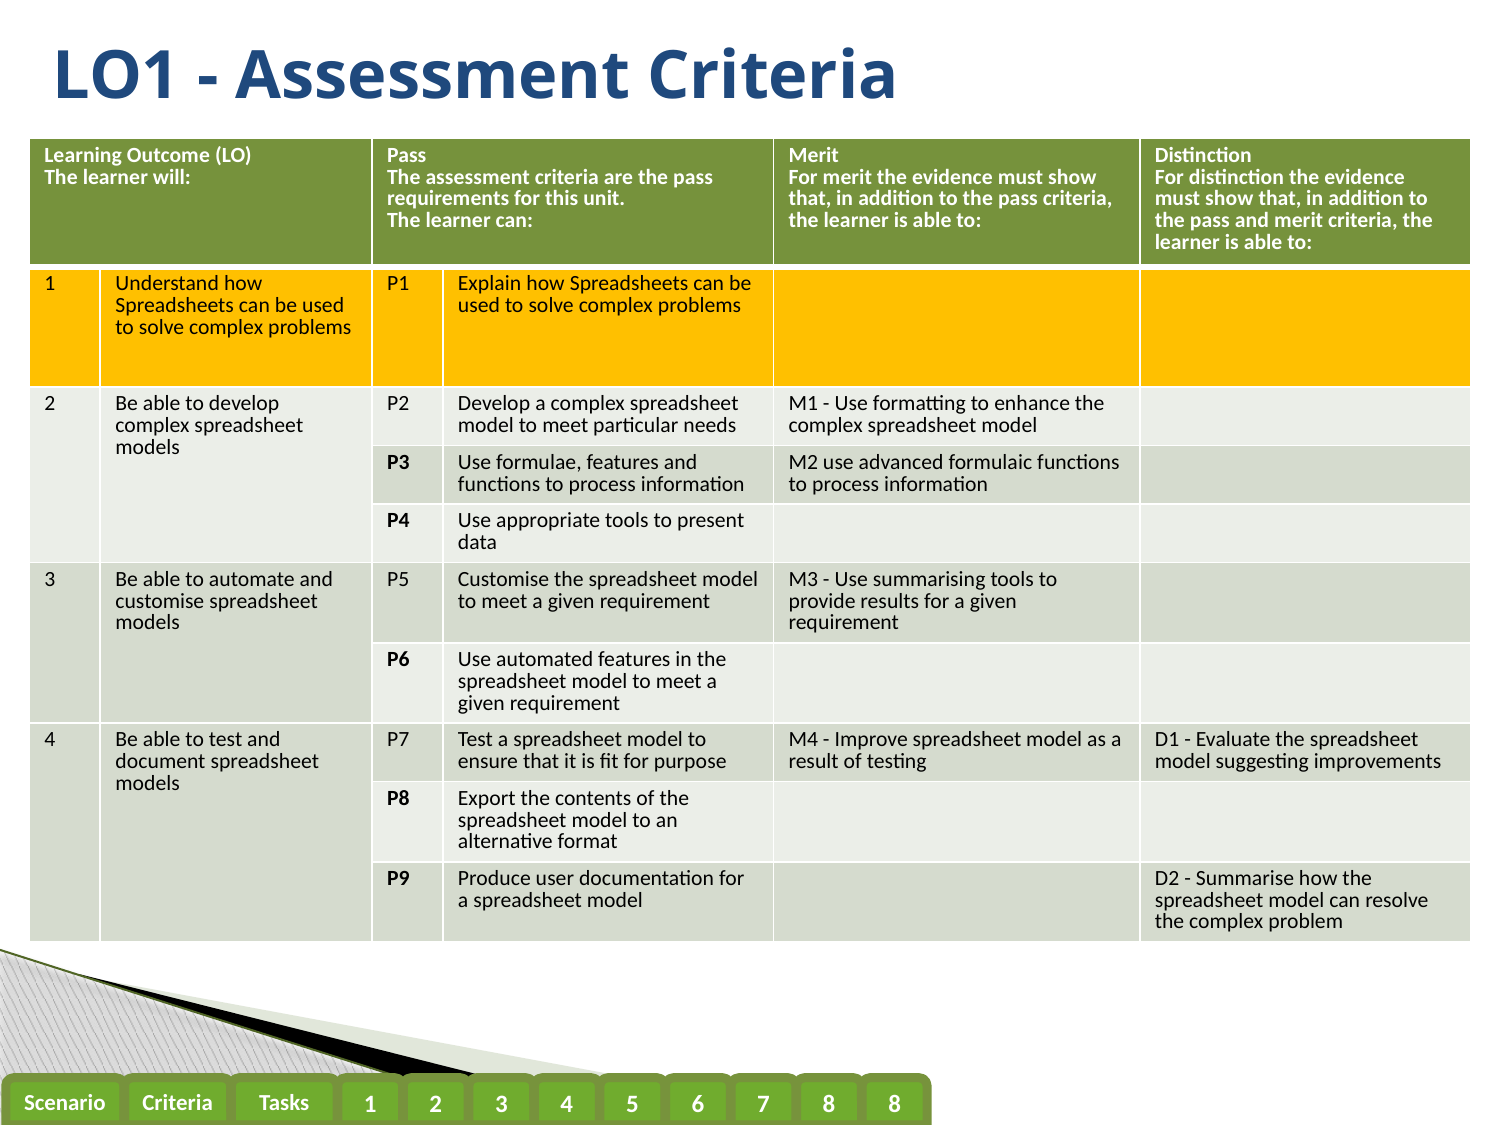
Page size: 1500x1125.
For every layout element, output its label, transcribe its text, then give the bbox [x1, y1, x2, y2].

table_cell Understand how Spreadsheets can be used to solve complex problems [101, 270, 371, 386]
title LO1 - Assessment Criteria [37, 19, 1471, 126]
table_header Pass The assessment criteria are the pass requirements for this unit. The learner can: [373, 139, 773, 264]
table_cell P3 [373, 446, 442, 503]
table_header Learning Outcome (LO) The learner will: [30, 139, 371, 264]
table_cell [1141, 644, 1470, 722]
table_cell Be able to develop complex spreadsheet models [101, 388, 371, 562]
table_cell [774, 782, 1139, 861]
table_cell P5 [373, 563, 442, 642]
table_cell Use appropriate tools to present data [444, 505, 773, 562]
table_cell M3 - Use summarising tools to provide results for a given requirement [774, 563, 1139, 642]
table_cell [774, 505, 1139, 562]
table_cell M1 - Use formatting to enhance the complex spreadsheet model [774, 388, 1139, 445]
table_cell 2 [30, 388, 99, 562]
table_cell M4 - Improve spreadsheet model as a result of testing [774, 724, 1139, 781]
table_cell 4 [30, 724, 99, 941]
table_cell Customise the spreadsheet model to meet a given requirement [444, 563, 773, 642]
table_cell 3 [30, 563, 99, 722]
table_cell [774, 863, 1139, 941]
table_cell P6 [373, 644, 442, 722]
table_cell [1141, 782, 1470, 861]
table_cell M2 use advanced formulaic functions to process information [774, 446, 1139, 503]
table_cell [774, 270, 1139, 386]
table_cell [1141, 388, 1470, 445]
table_cell Use formulae, features and functions to process information [444, 446, 773, 503]
table_cell [1141, 446, 1470, 503]
table_cell P1 [373, 270, 442, 386]
table_header Distinction For distinction the evidence must show that, in addition to the pass and merit criteria, the learner is able to: [1141, 139, 1470, 264]
table_cell Be able to test and document spreadsheet models [101, 724, 371, 941]
table_cell Develop a complex spreadsheet model to meet particular needs [444, 388, 773, 445]
table_cell Test a spreadsheet model to ensure that it is fit for purpose [444, 724, 773, 781]
table_cell Produce user documentation for a spreadsheet model [444, 863, 773, 941]
table_cell P8 [373, 782, 442, 861]
table_cell 1 [30, 270, 99, 386]
table_cell D2 - Summarise how the spreadsheet model can resolve the complex problem [1141, 863, 1470, 941]
table_cell P4 [373, 505, 442, 562]
table_cell Use automated features in the spreadsheet model to meet a given requirement [444, 644, 773, 722]
table_cell Be able to automate and customise spreadsheet models [101, 563, 371, 722]
table_cell Explain how Spreadsheets can be used to solve complex problems [444, 270, 773, 386]
table_header Merit For merit the evidence must show that, in addition to the pass criteria, the learner is able to: [774, 139, 1139, 264]
table_cell [774, 644, 1139, 722]
table_cell P2 [373, 388, 442, 445]
table_cell P9 [373, 863, 442, 941]
table_cell D1 - Evaluate the spreadsheet model suggesting improvements [1141, 724, 1470, 781]
table_cell P7 [373, 724, 442, 781]
table_cell Export the contents of the spreadsheet model to an alternative format [444, 782, 773, 861]
table_cell [1141, 563, 1470, 642]
table_cell [1141, 505, 1470, 562]
table_cell [1141, 270, 1470, 386]
